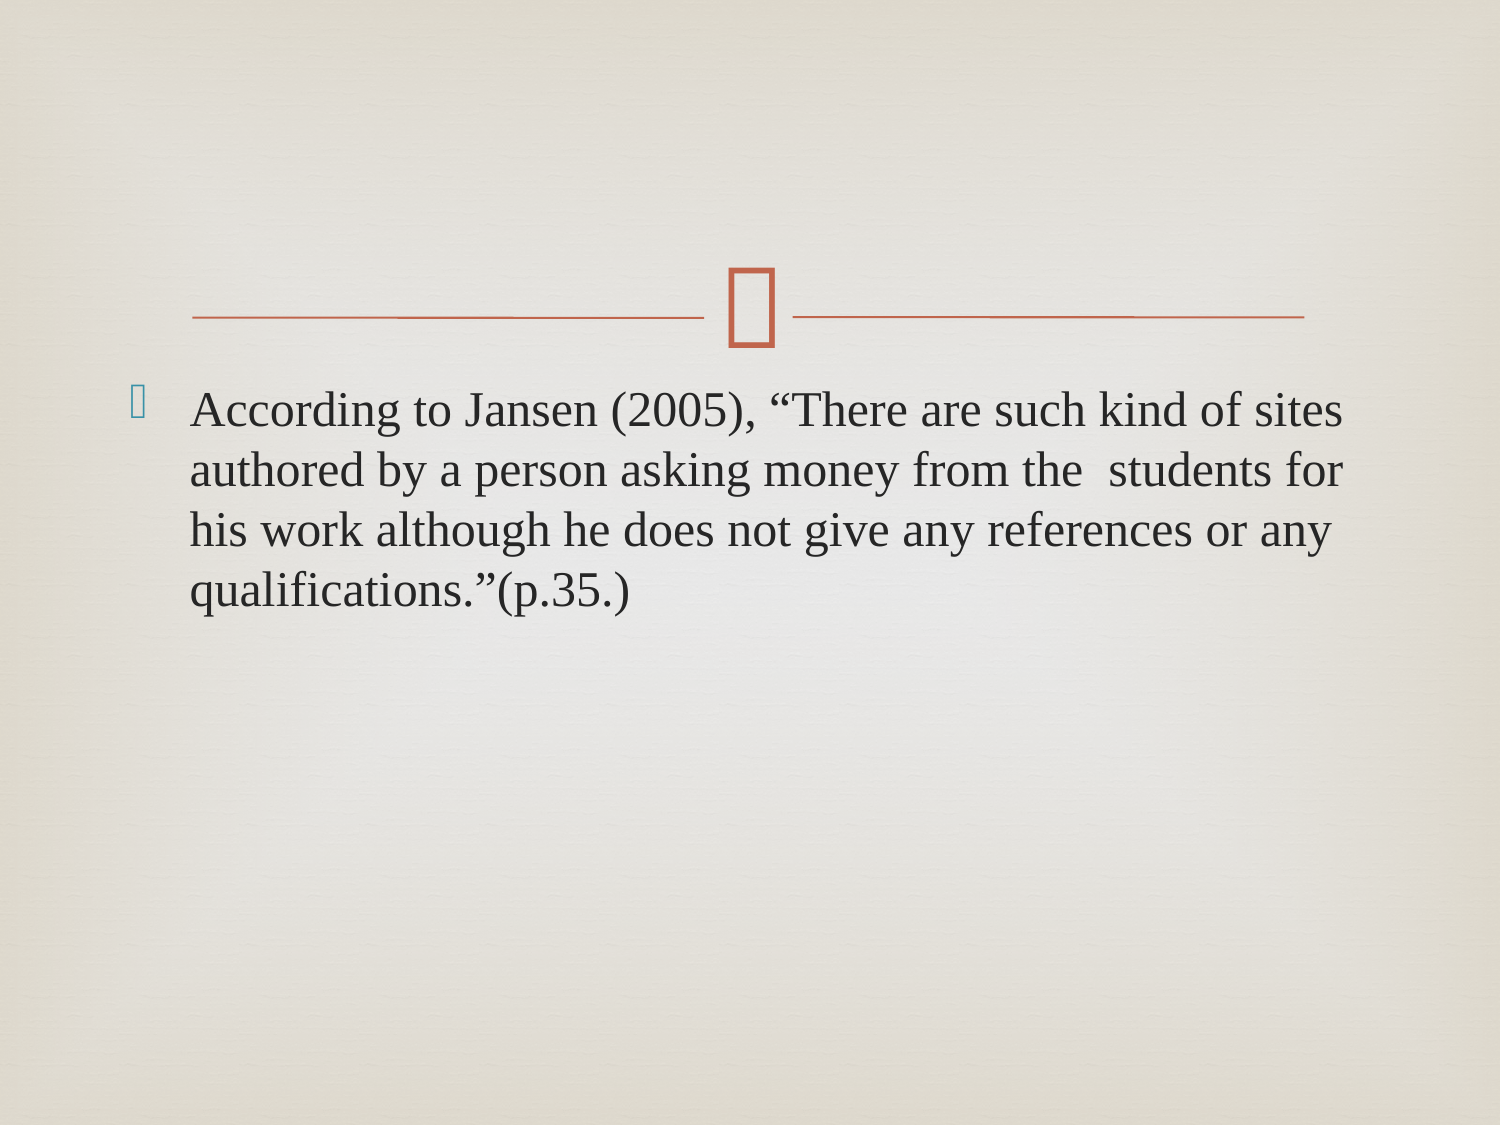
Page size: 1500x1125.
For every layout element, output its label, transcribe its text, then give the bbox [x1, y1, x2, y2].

list According to Jansen (2005), “There are such kind of sites authored by a person asking money from the students for his work although he does not give any references or any qualifications.”(p.35.) [114, 368, 1386, 1005]
